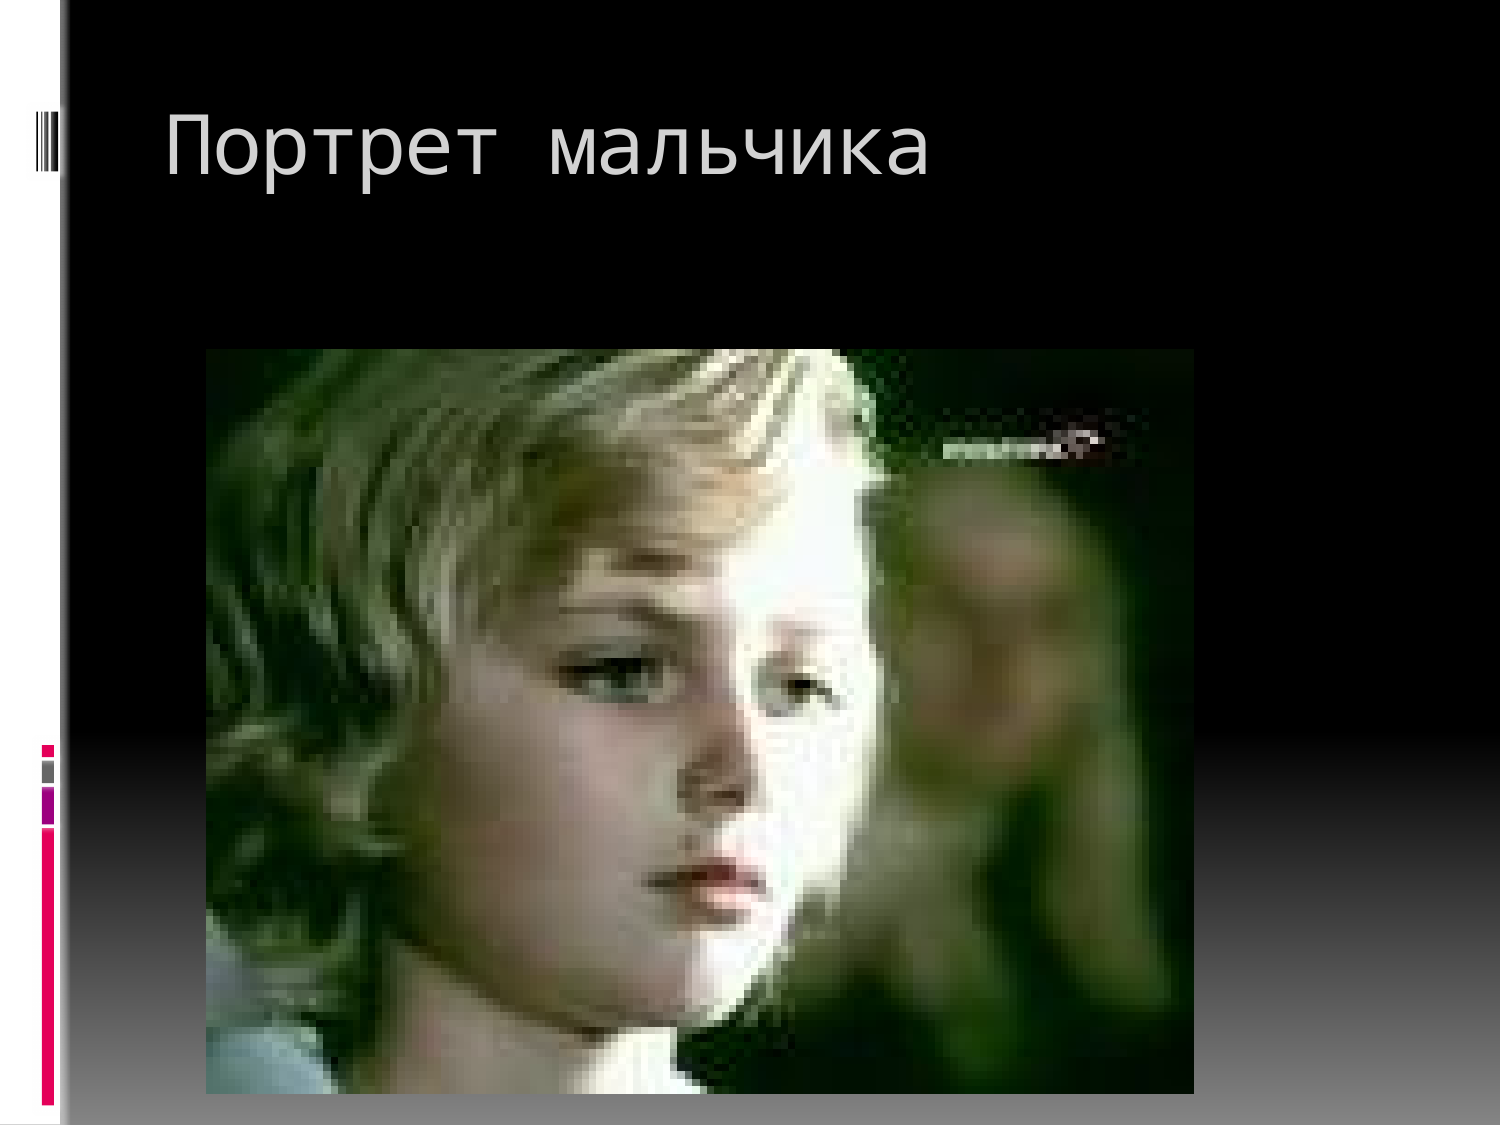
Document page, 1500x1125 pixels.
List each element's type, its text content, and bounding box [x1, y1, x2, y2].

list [206, 349, 1195, 1095]
title Портрет мальчика [150, 83, 1425, 234]
